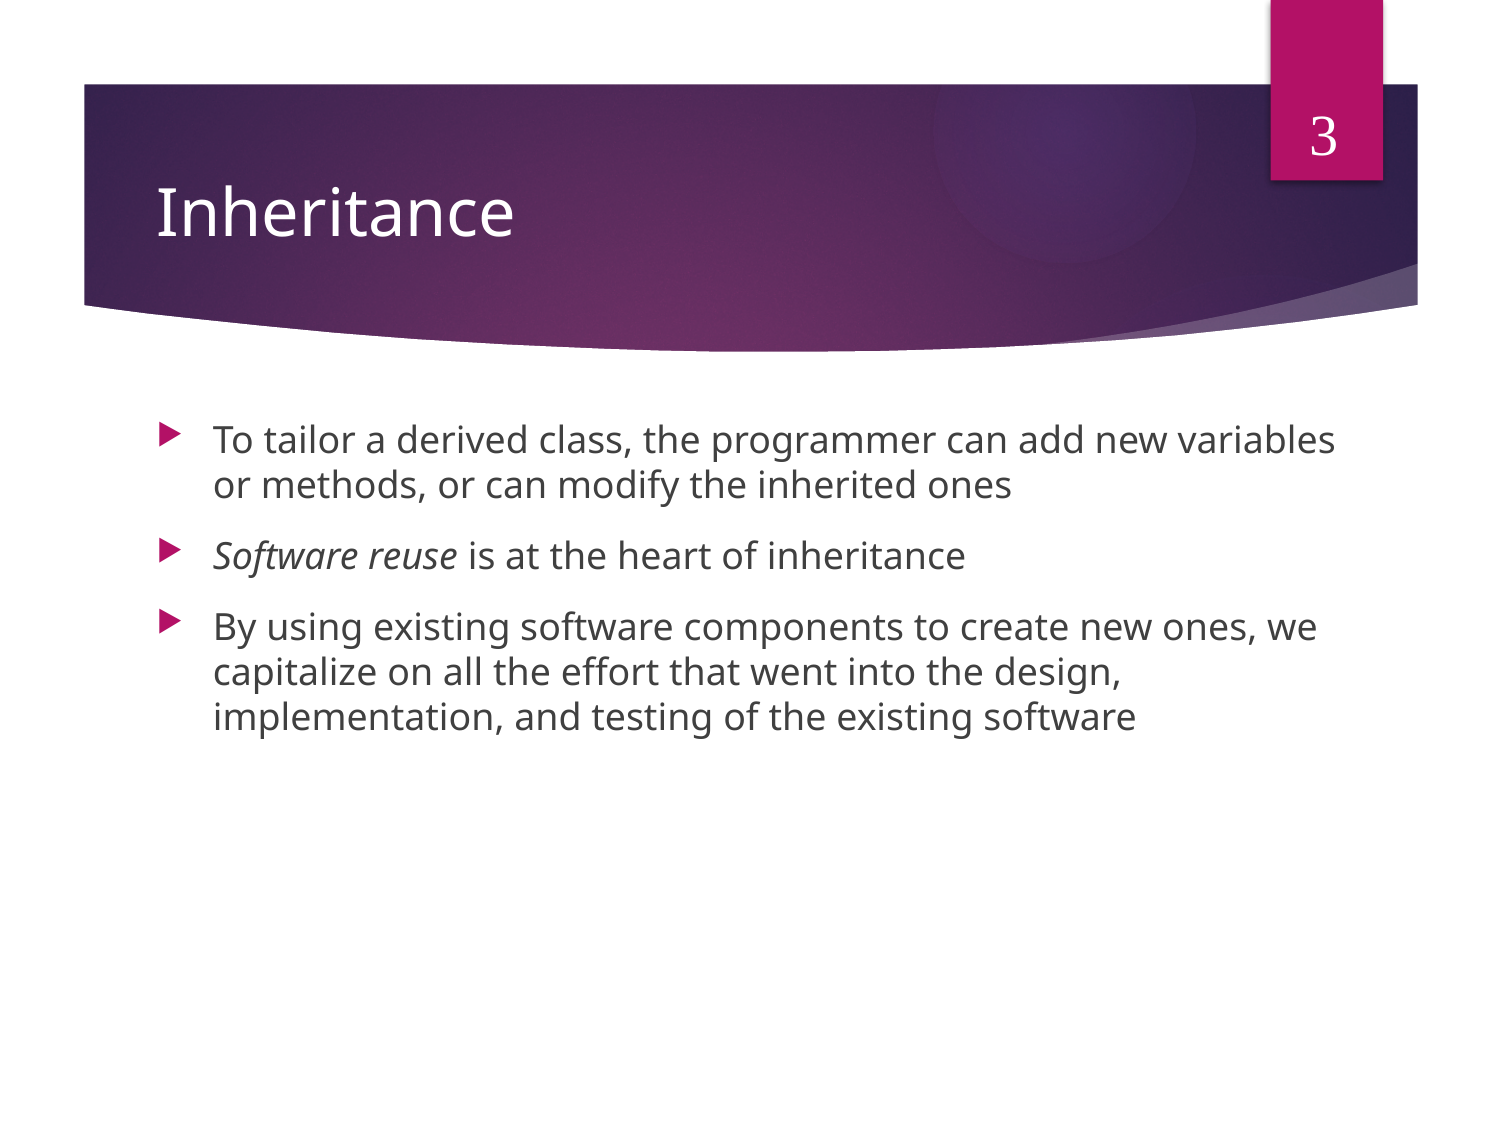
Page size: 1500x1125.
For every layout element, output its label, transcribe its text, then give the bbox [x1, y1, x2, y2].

slide_number 3 [1259, 48, 1390, 175]
list To tailor a derived class, the programmer can add new variables or methods, or can modify the inherited ones Software reuse is at the heart of inheritance By using existing software components to create new ones, we capitalize on all the effort that went into the design, implementation, and testing of the existing software [141, 408, 1375, 988]
title Inheritance [141, 152, 1183, 269]
